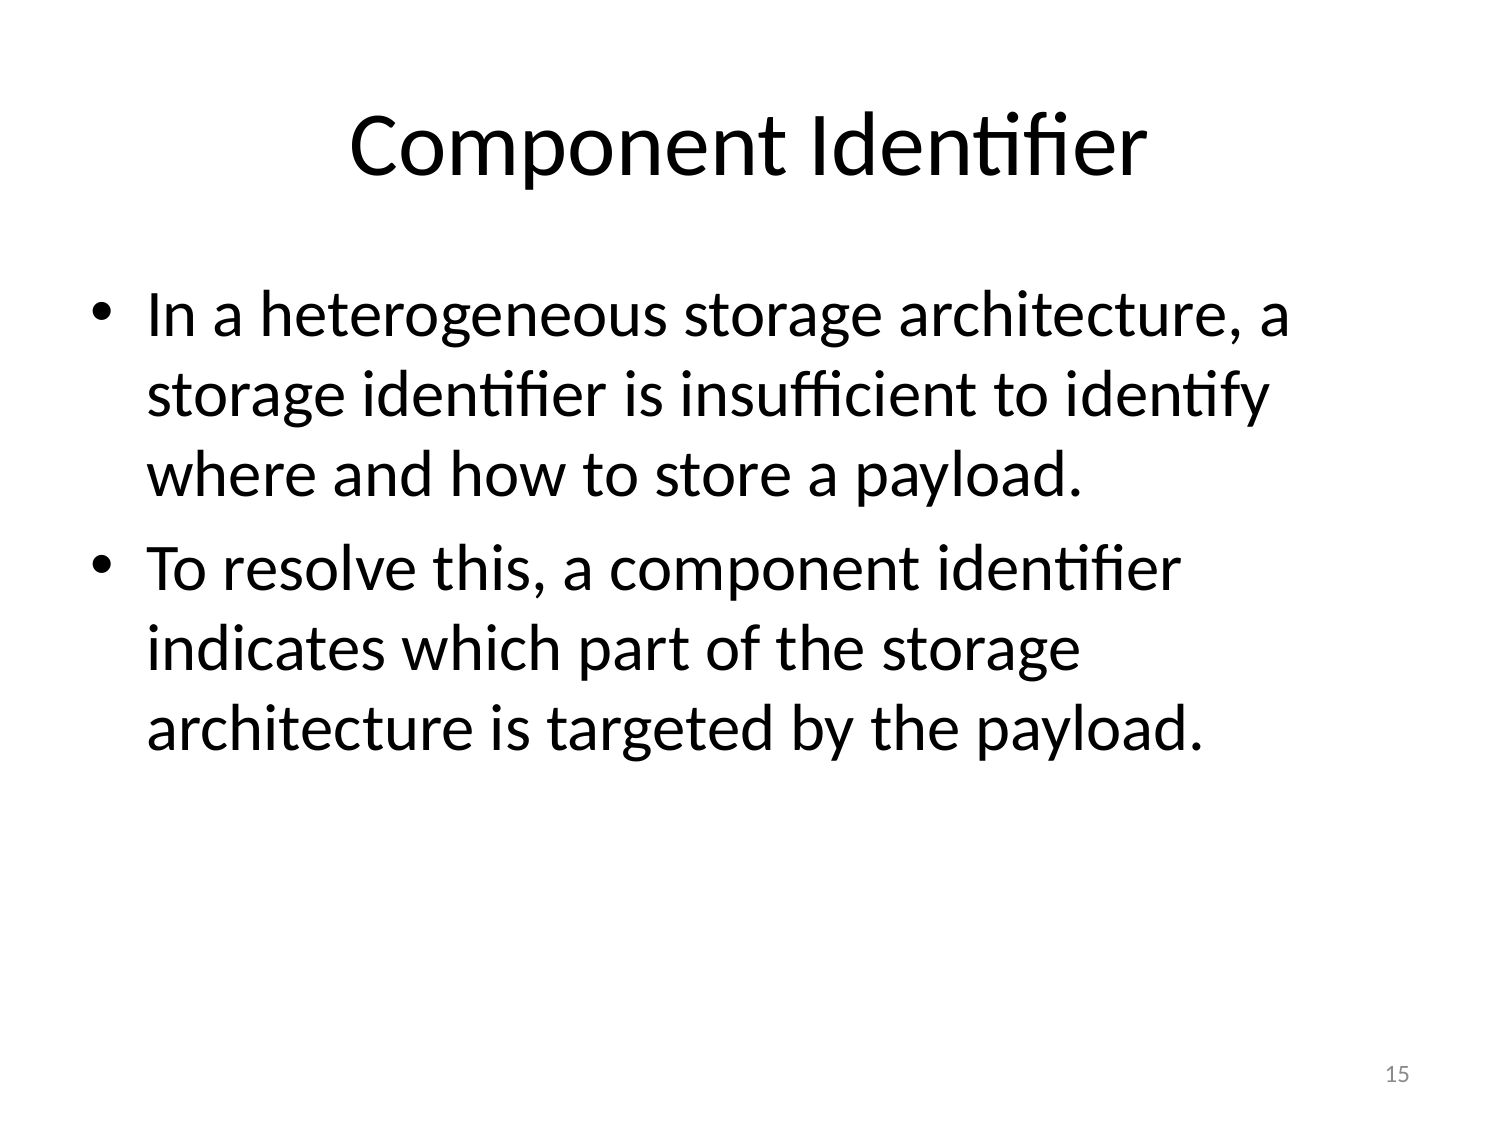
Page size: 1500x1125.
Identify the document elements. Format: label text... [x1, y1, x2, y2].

slide_number 15 [1074, 1042, 1425, 1103]
list In a heterogeneous storage architecture, a storage identifier is insufficient to identify where and how to store a payload. To resolve this, a component identifier indicates which part of the storage architecture is targeted by the payload. [75, 262, 1425, 1005]
title Component Identifier [75, 45, 1425, 233]
